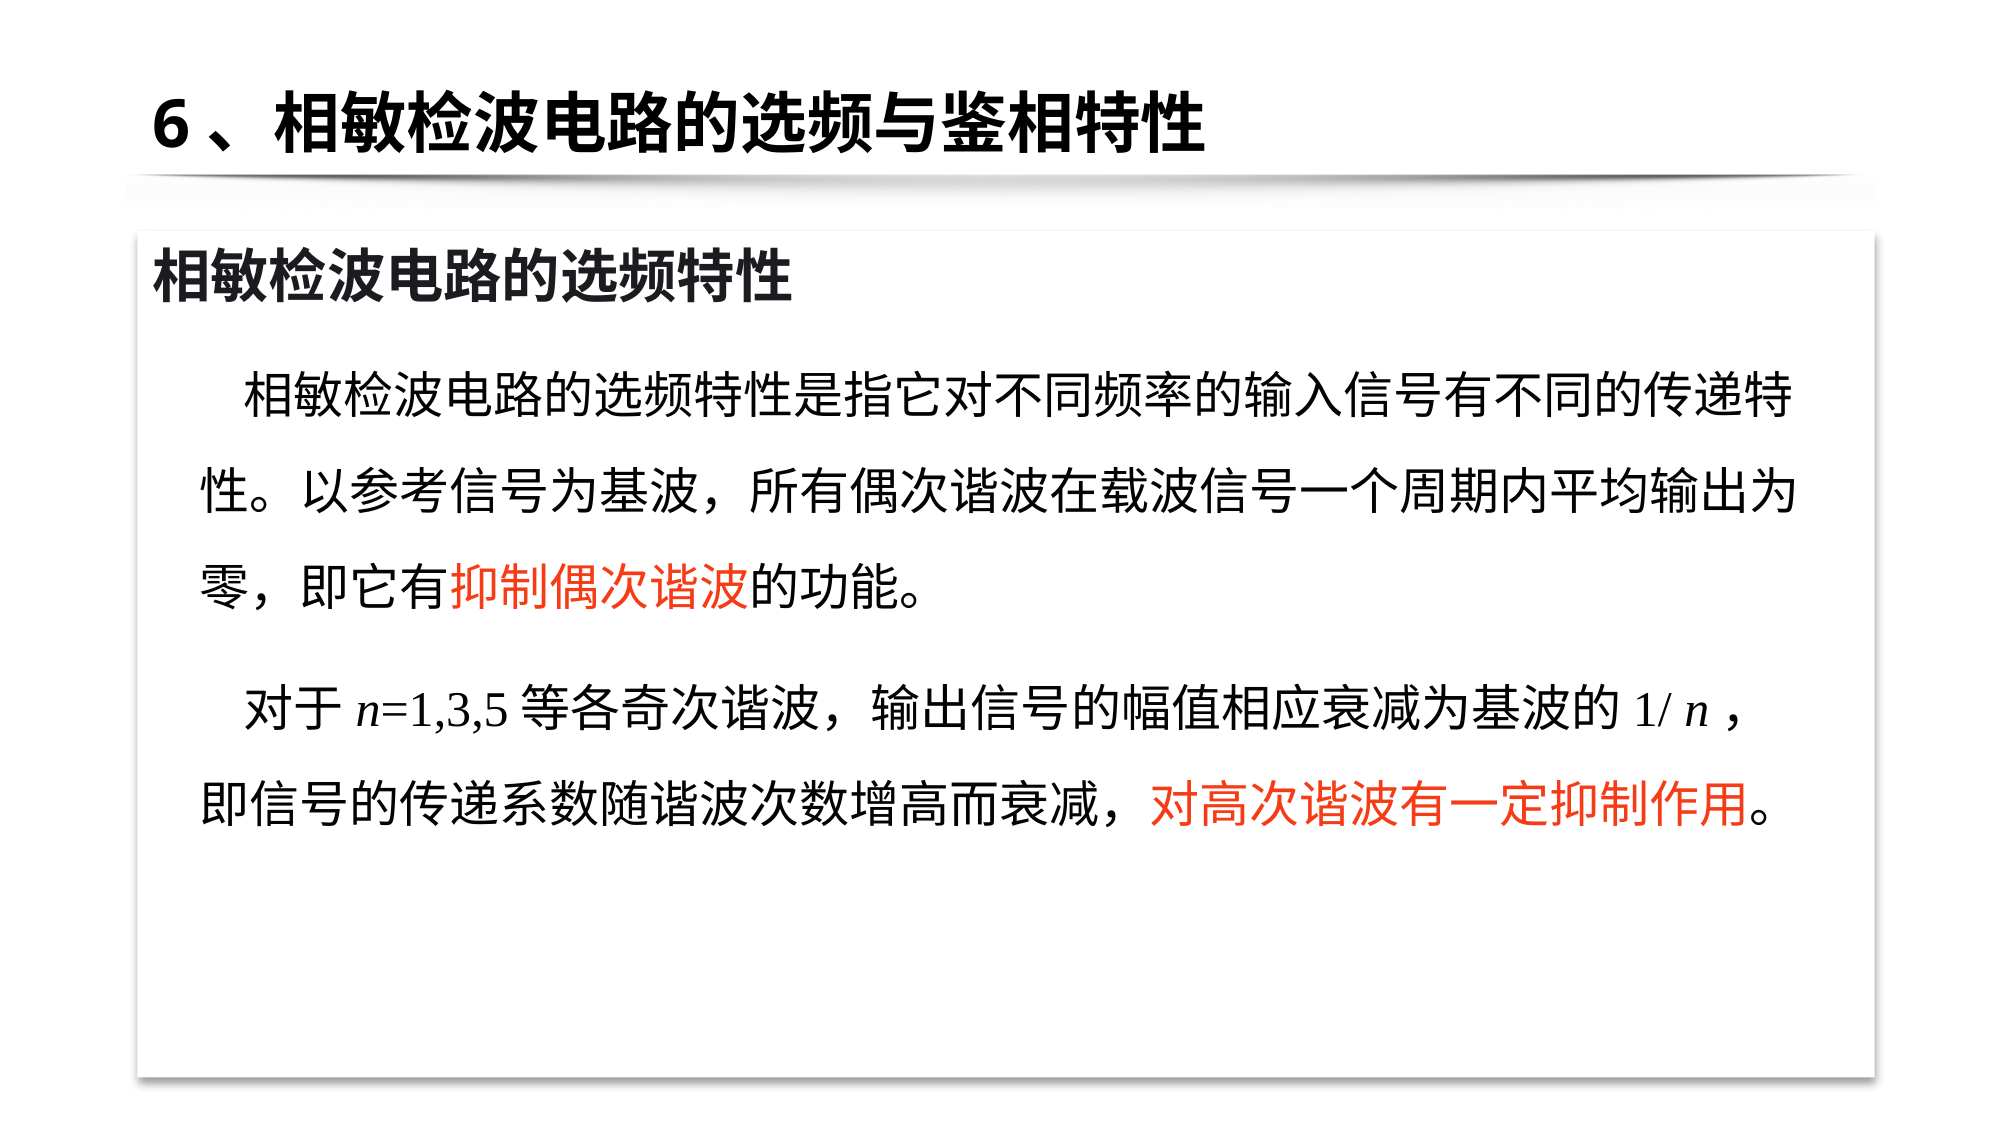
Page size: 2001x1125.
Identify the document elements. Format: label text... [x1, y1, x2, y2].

picture [127, 175, 1874, 211]
list 相敏检波电路的选频特性 [137, 196, 1863, 1014]
title 6、相敏检波电路的选频与鉴相特性 [137, 77, 1863, 175]
